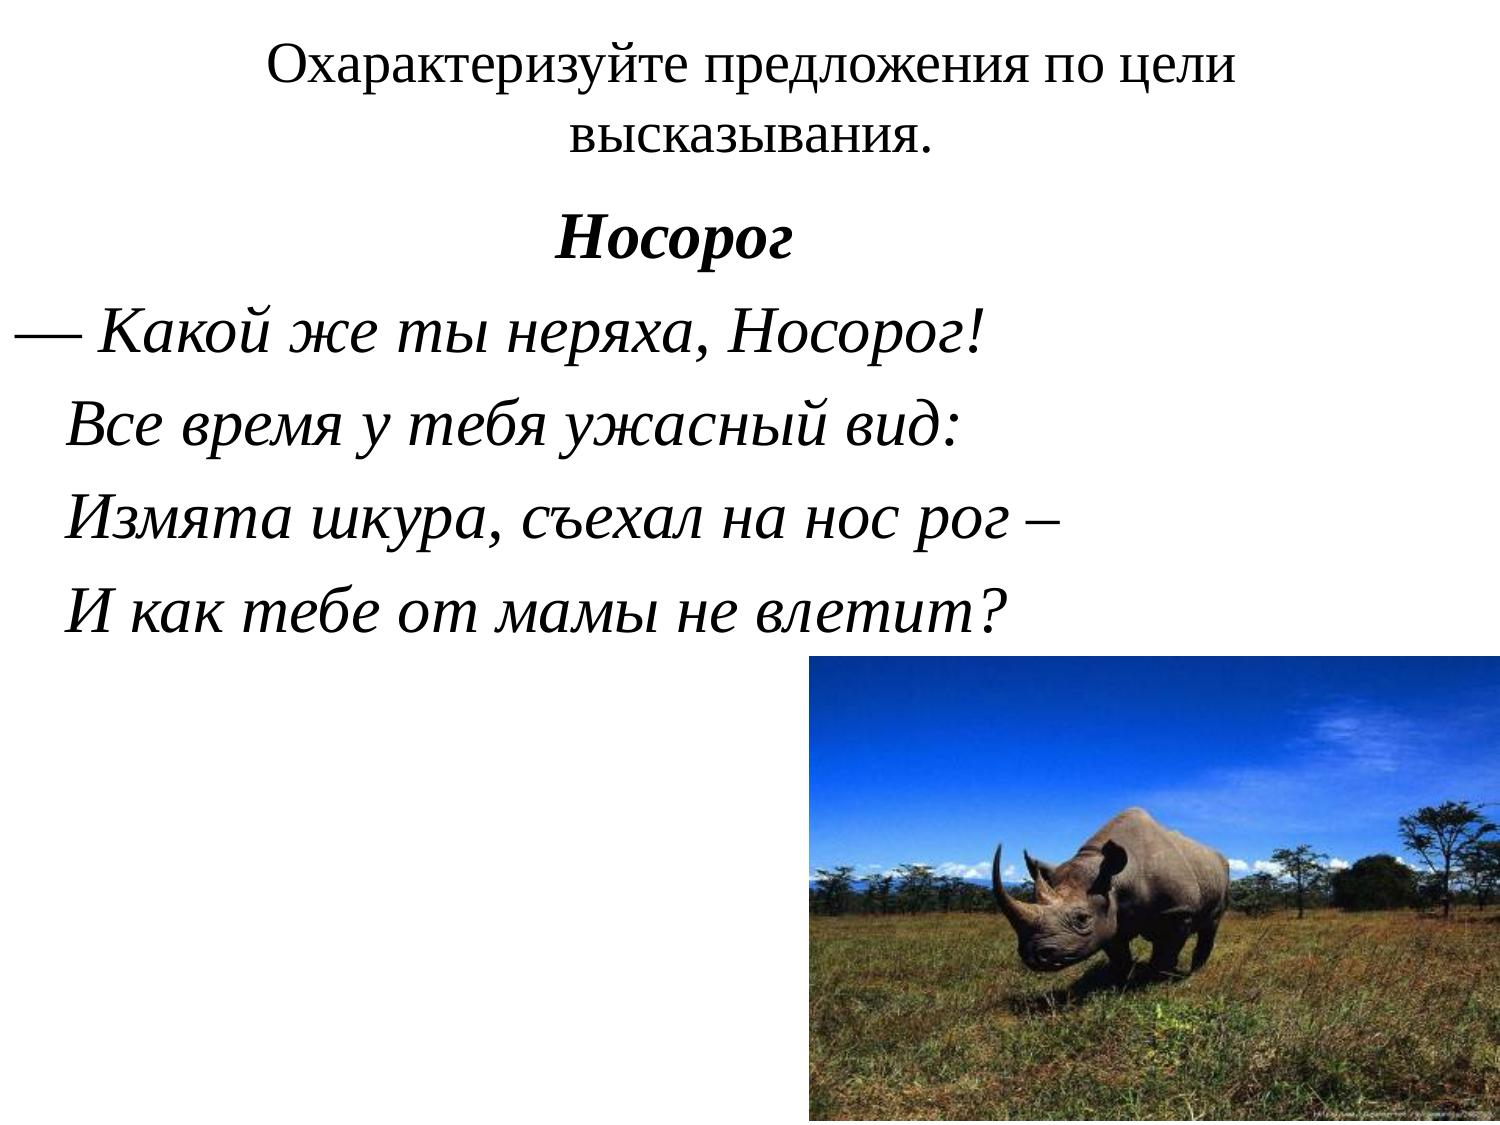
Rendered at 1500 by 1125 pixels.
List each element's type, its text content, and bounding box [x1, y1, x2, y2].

list Носорог — Какой же ты неряха, Носорог! Все время у тебя ужасный вид: Измята шкура, съехал на нос рог – И как тебе от мамы не влетит? [0, 184, 1350, 927]
picture [808, 656, 1500, 1121]
title Охарактеризуйте предложения по цели высказывания. [76, 0, 1427, 188]
